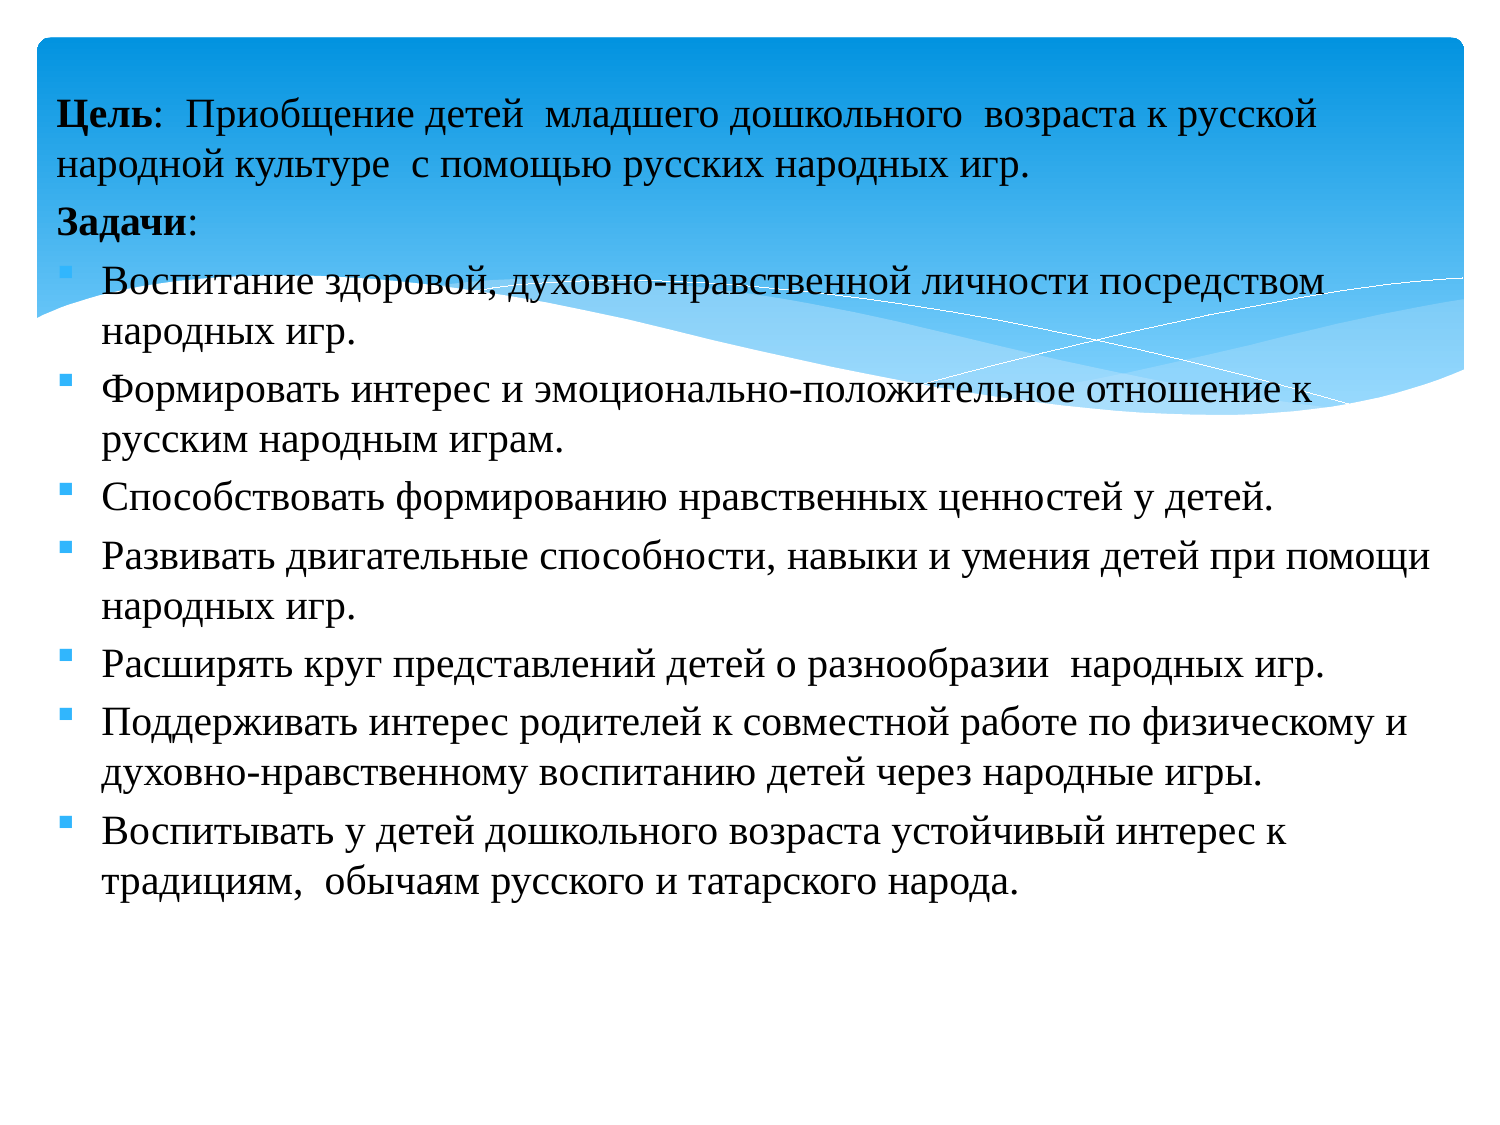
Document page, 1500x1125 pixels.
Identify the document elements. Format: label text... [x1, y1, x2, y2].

list Цель: Приобщение детей младшего дошкольного возраста к русской народной культуре с помощью русских народных игр. Задачи: Воспитание здоровой, духовно-нравственной личности посредством народных игр. Формировать интерес и эмоционально-положительное отношение к русским народным играм. Способствовать формированию нравственных ценностей у детей. Развивать двигательные способности, навыки и умения детей при помощи народных игр. Расширять круг представлений детей о разнообразии народных игр. Поддерживать интерес родителей к совместной работе по физическому и духовно-нравственному воспитанию детей через народные игры. Воспитывать у детей дошкольного возраста устойчивый интерес к традициям, обычаям русского и татарского народа. [41, 78, 1459, 1059]
